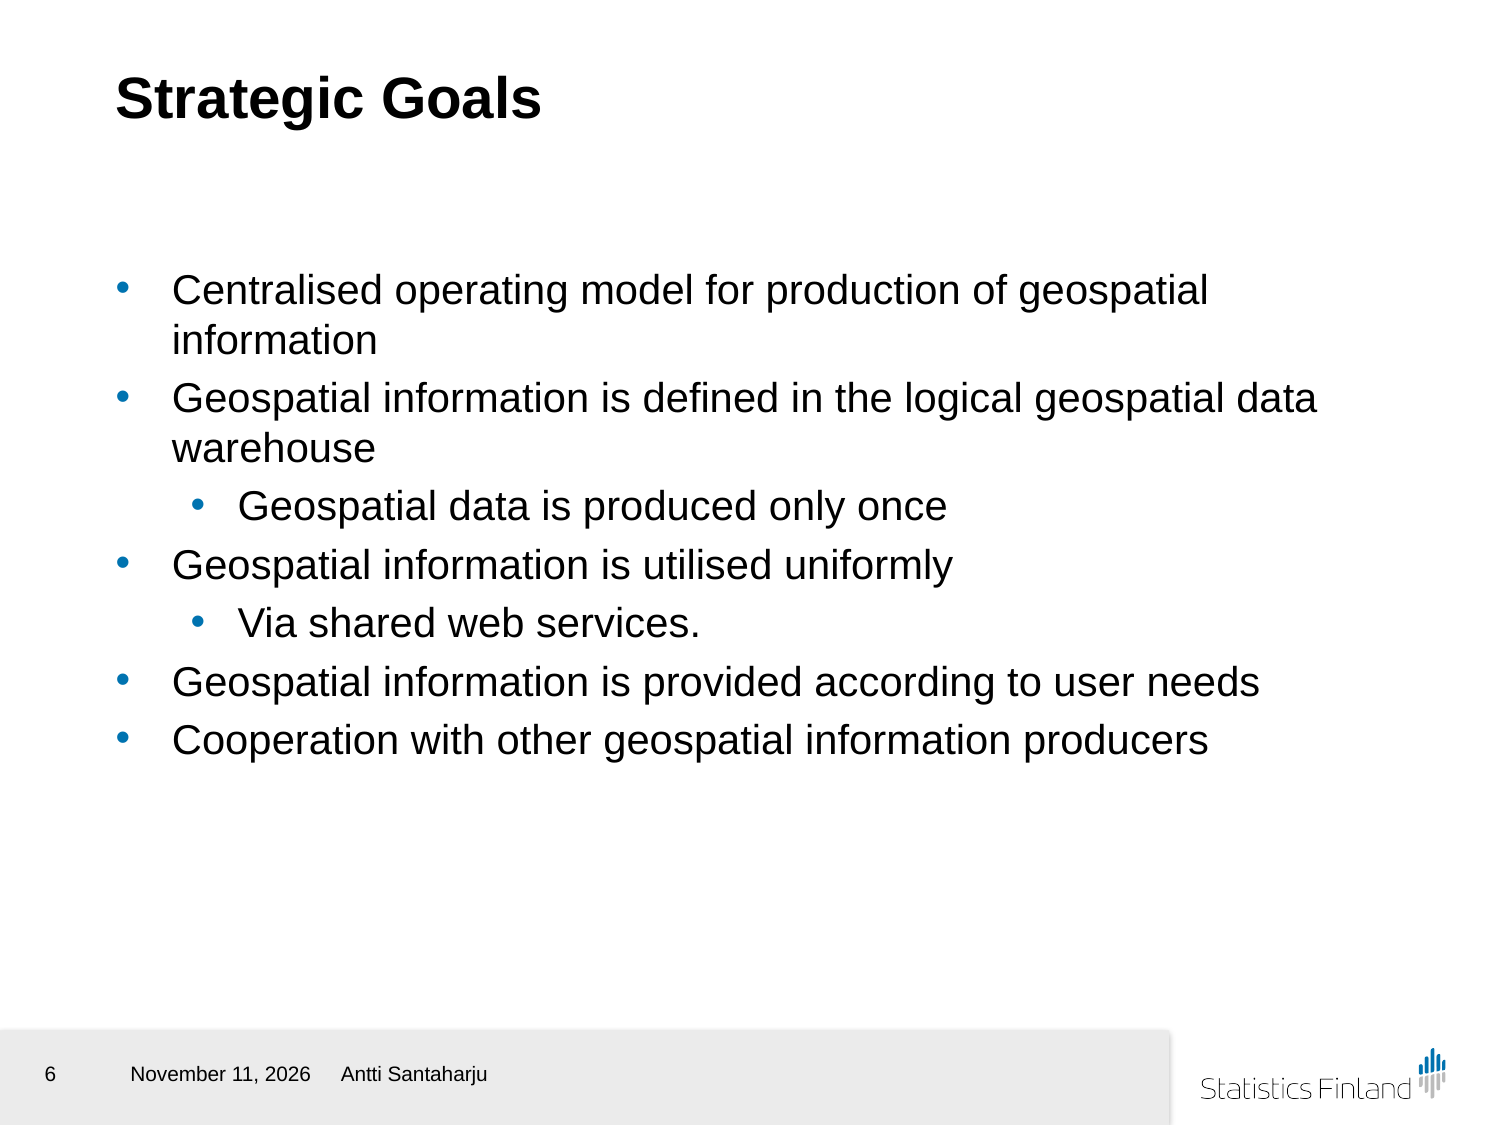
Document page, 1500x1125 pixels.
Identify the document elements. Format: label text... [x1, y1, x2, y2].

picture [1201, 1048, 1446, 1099]
footer Antti Santaharju [325, 1042, 801, 1103]
list Centralised operating model for production of geospatial information Geospatial information is defined in the logical geospatial data warehouse Geospatial data is produced only once Geospatial information is utilised uniformly Via shared web services. Geospatial information is provided according to user needs Cooperation with other geospatial information producers [115, 262, 1385, 987]
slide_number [116, 1042, 325, 1103]
slide_number 6 [0, 1042, 116, 1103]
title Strategic Goals [115, 60, 1385, 132]
